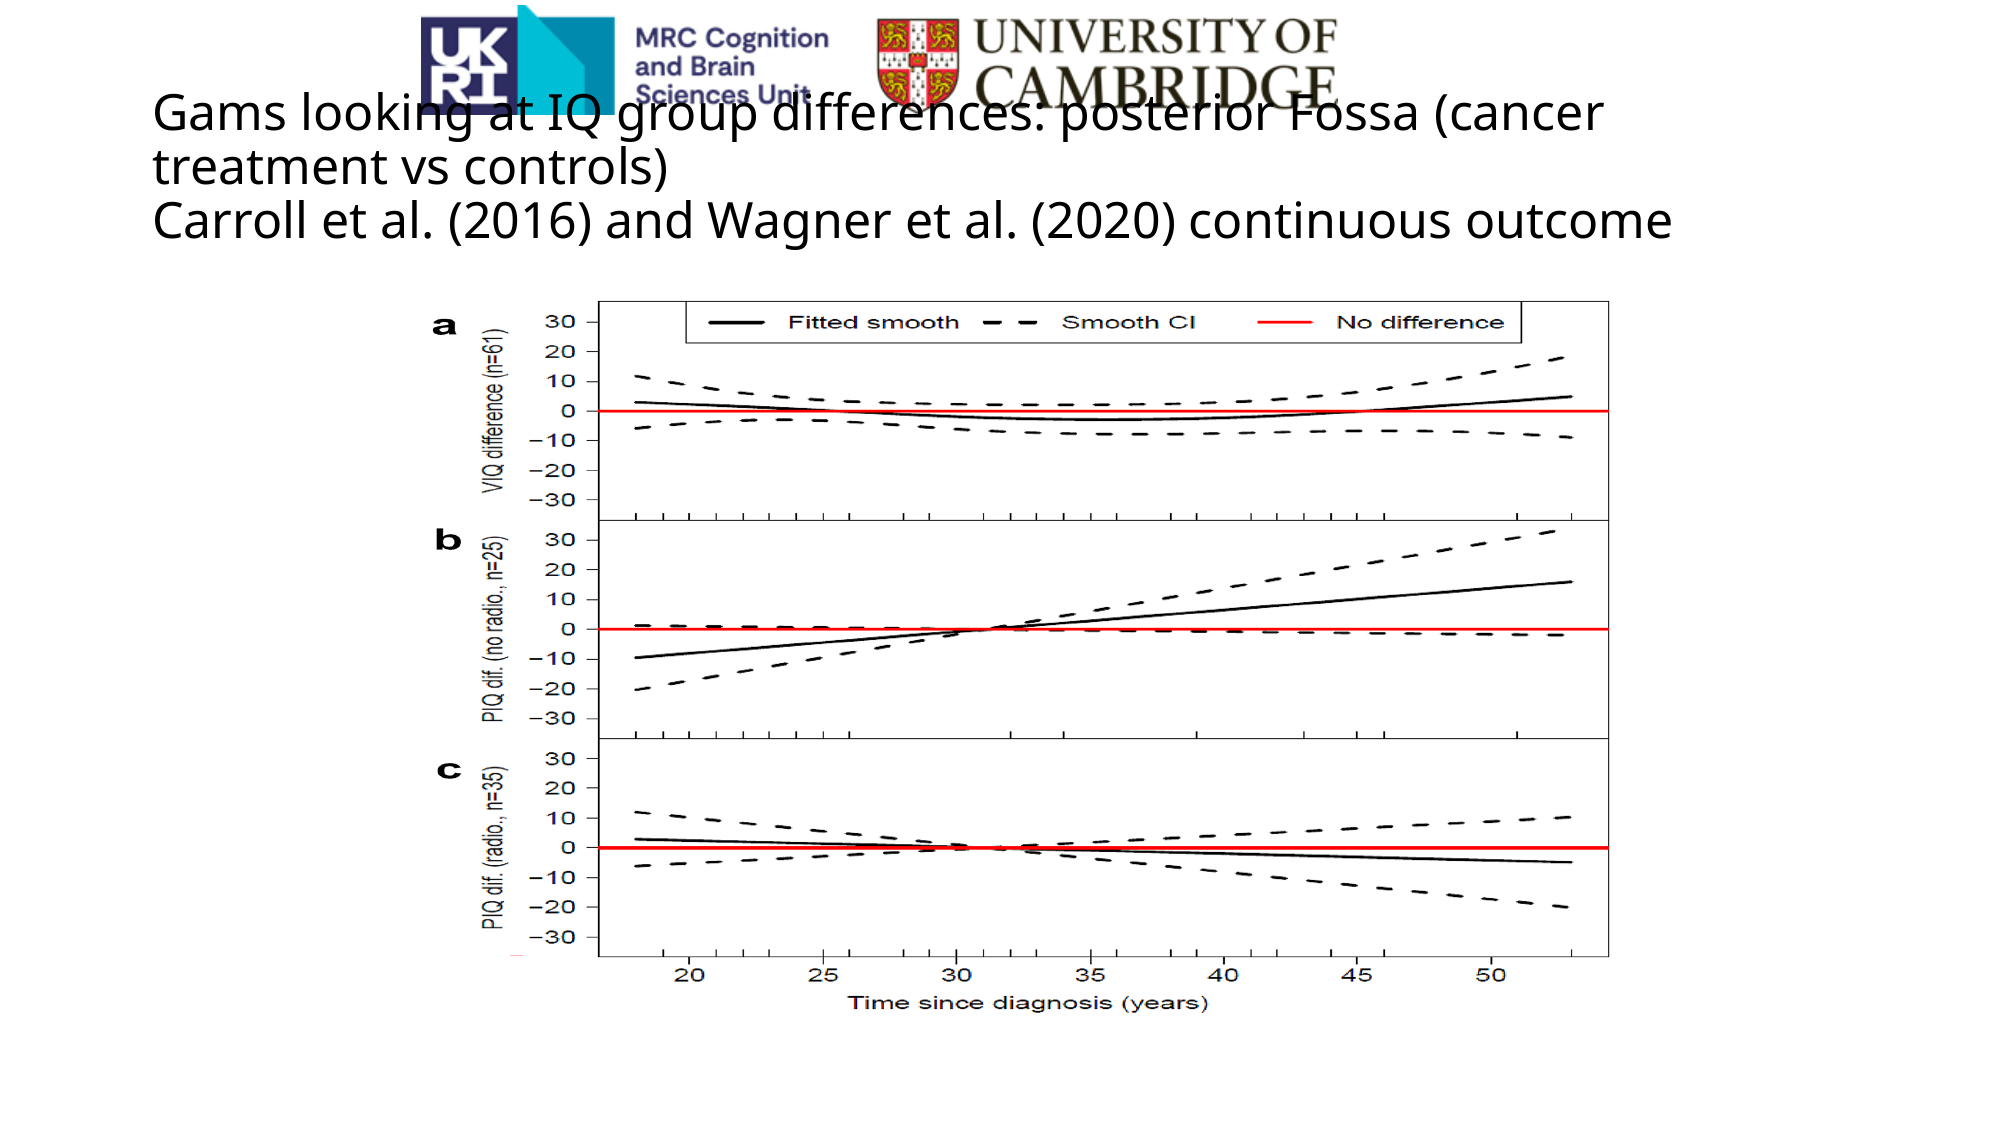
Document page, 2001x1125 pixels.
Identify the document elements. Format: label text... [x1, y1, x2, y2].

title Gams looking at IQ group differences: posterior Fossa (cancer treatment vs controls) Carroll et al. (2016) and Wagner et al. (2020) continuous outcome [137, 59, 1863, 278]
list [430, 299, 1612, 1014]
picture [421, 5, 1338, 59]
